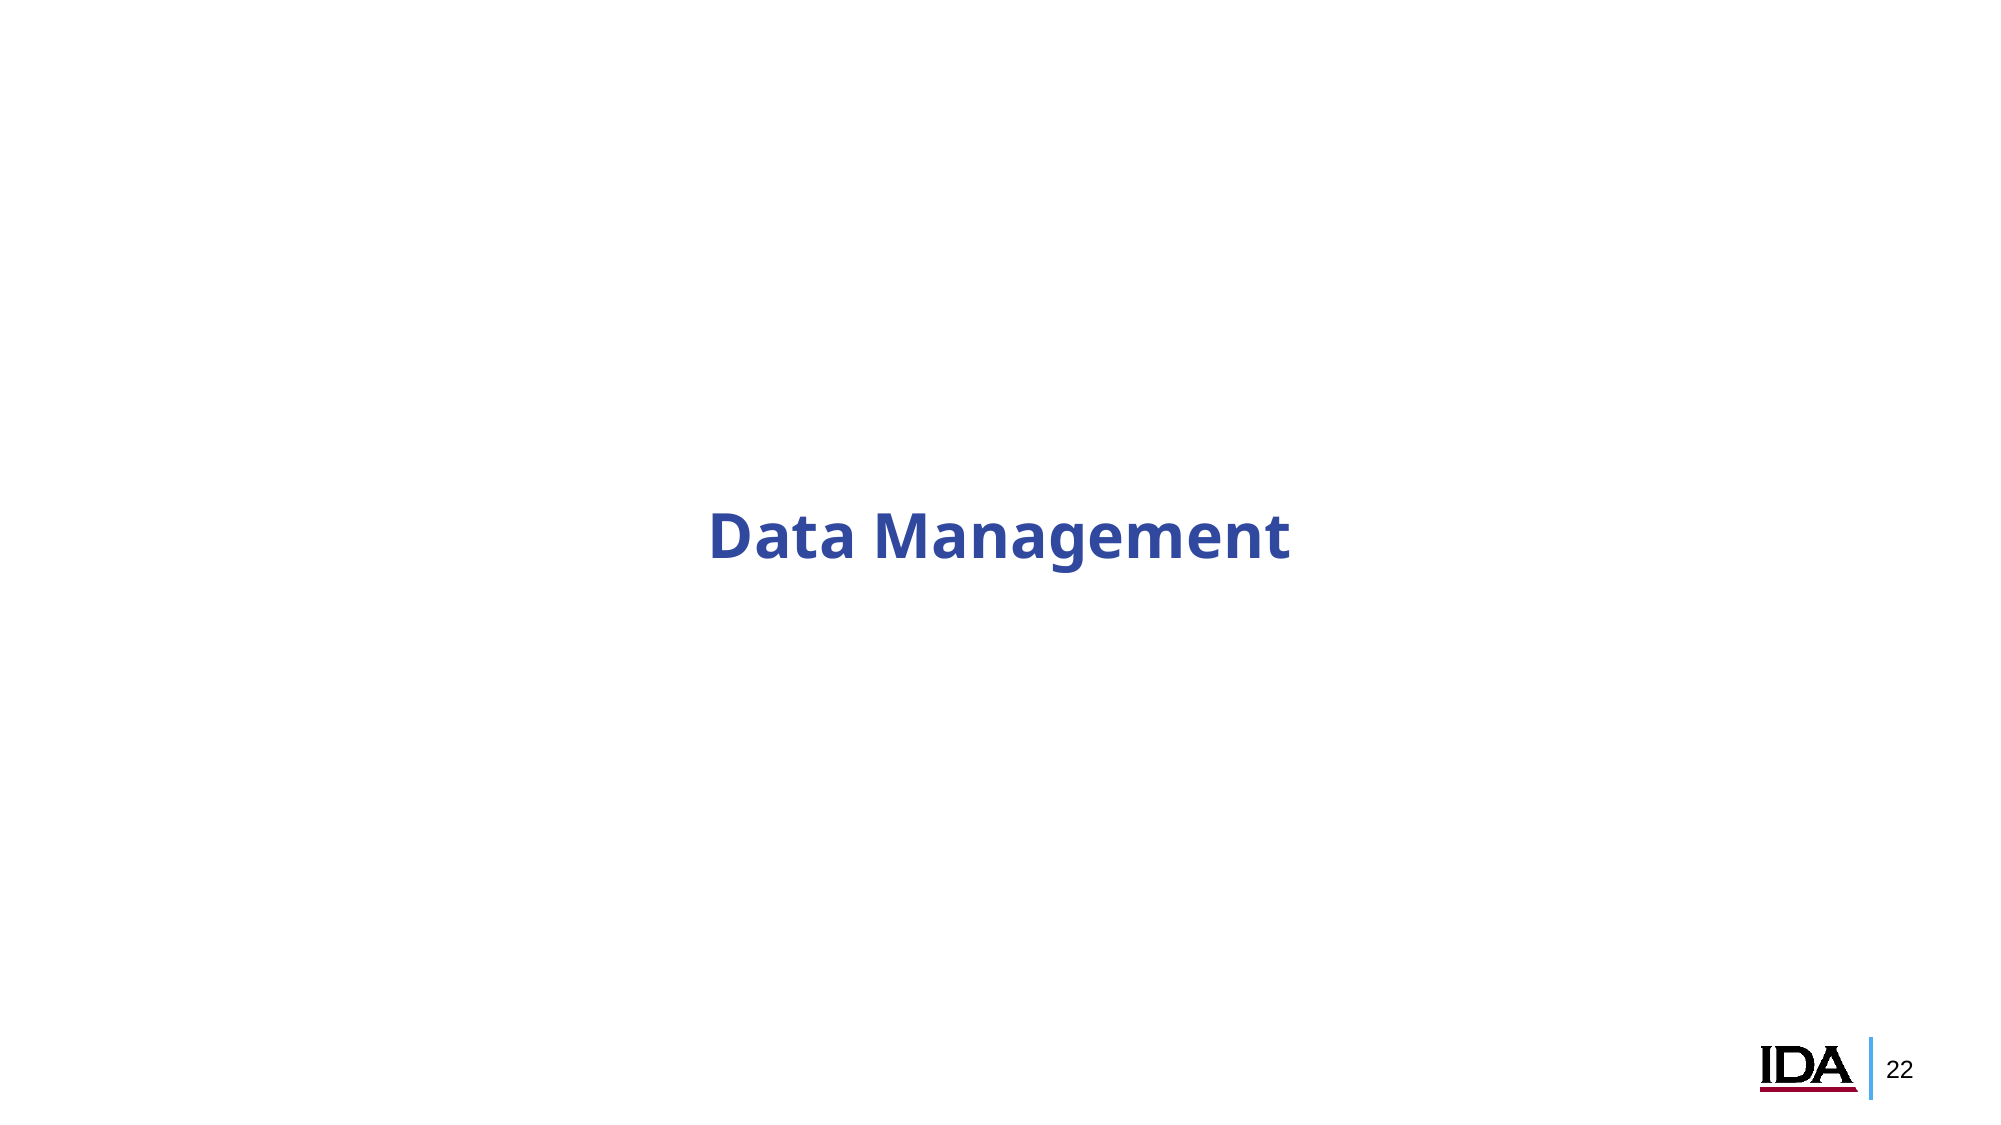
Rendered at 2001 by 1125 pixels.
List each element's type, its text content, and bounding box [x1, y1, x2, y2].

list Data Management [50, 497, 1950, 581]
picture [1760, 1046, 1858, 1092]
